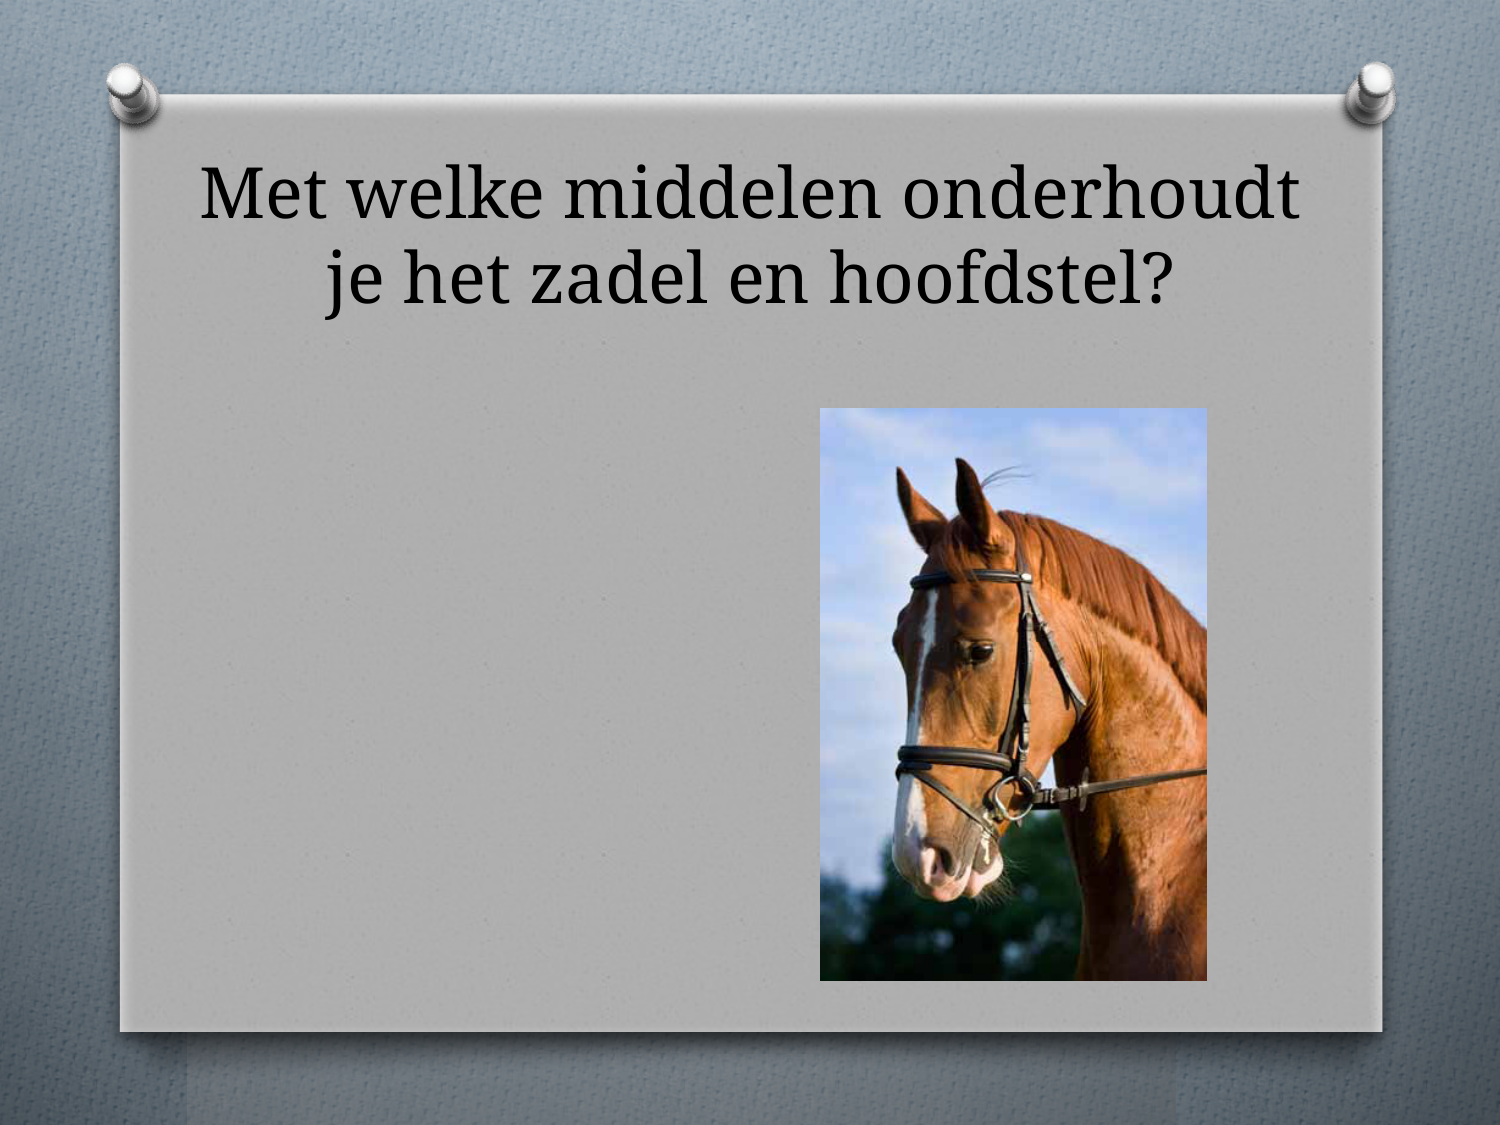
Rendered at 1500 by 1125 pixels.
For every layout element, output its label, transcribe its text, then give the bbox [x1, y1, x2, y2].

picture [820, 408, 1207, 981]
picture [1317, 35, 1439, 156]
picture [75, 29, 198, 153]
title Met welke middelen onderhoudt je het zadel en hoofdstel? [179, 134, 1323, 332]
